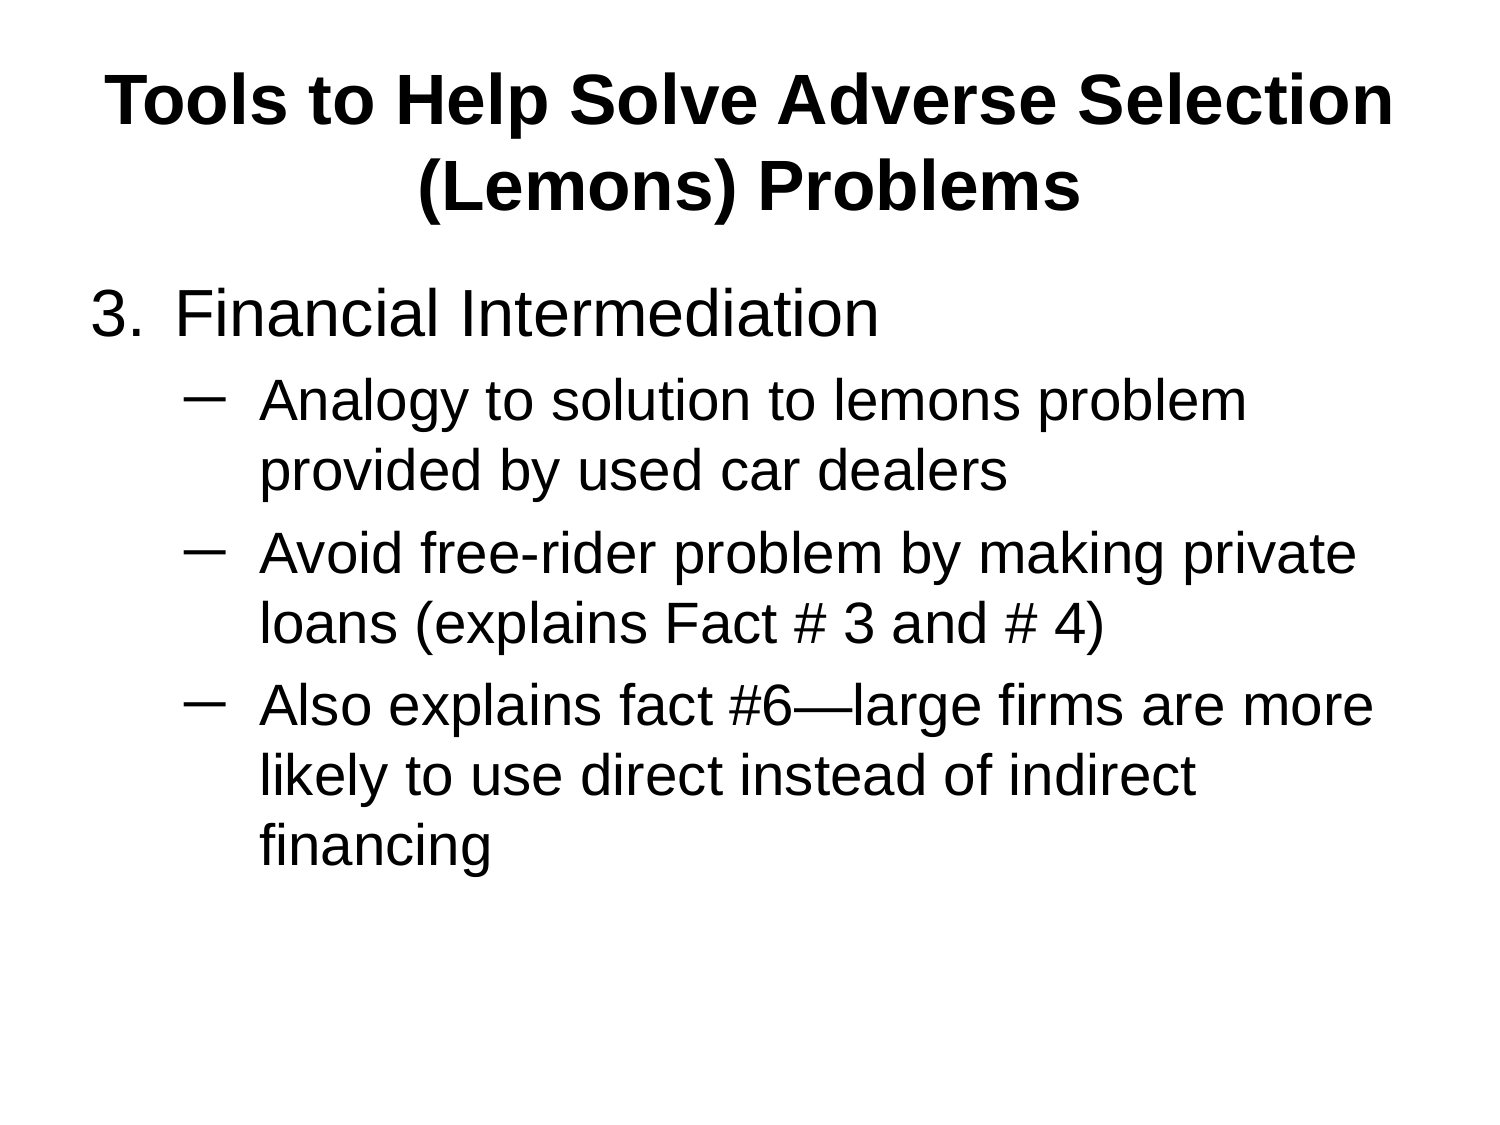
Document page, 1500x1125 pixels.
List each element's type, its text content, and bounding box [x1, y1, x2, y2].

title Tools to Help Solve Adverse Selection (Lemons) Problems [75, 45, 1425, 233]
list Financial Intermediation Analogy to solution to lemons problem provided by used car dealers Avoid free-rider problem by making private loans (explains Fact # 3 and # 4) Also explains fact #6—large firms are more likely to use direct instead of indirect financing [75, 262, 1425, 1005]
